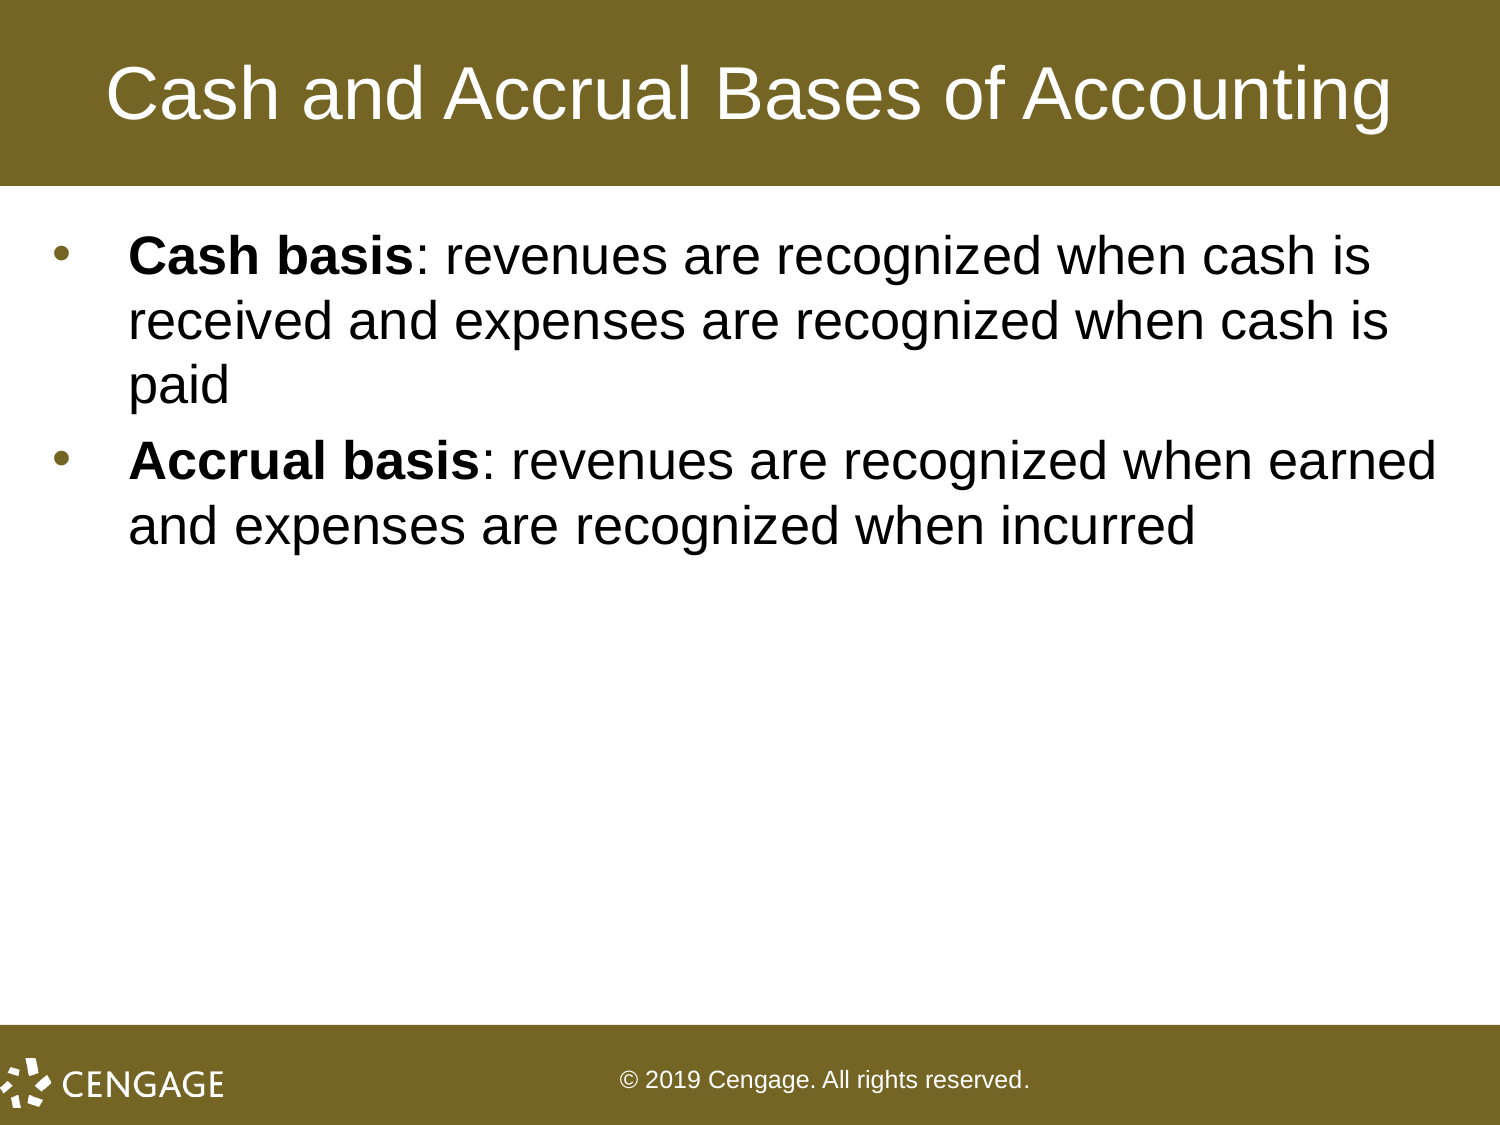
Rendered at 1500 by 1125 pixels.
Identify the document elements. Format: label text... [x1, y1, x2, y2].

picture [0, 1058, 223, 1108]
title Cash and Accrual Bases of Accounting [7, 4, 1493, 175]
list Cash basis: revenues are recognized when cash is received and expenses are recognized when cash is paid Accrual basis: revenues are recognized when earned and expenses are recognized when incurred [37, 212, 1475, 1005]
